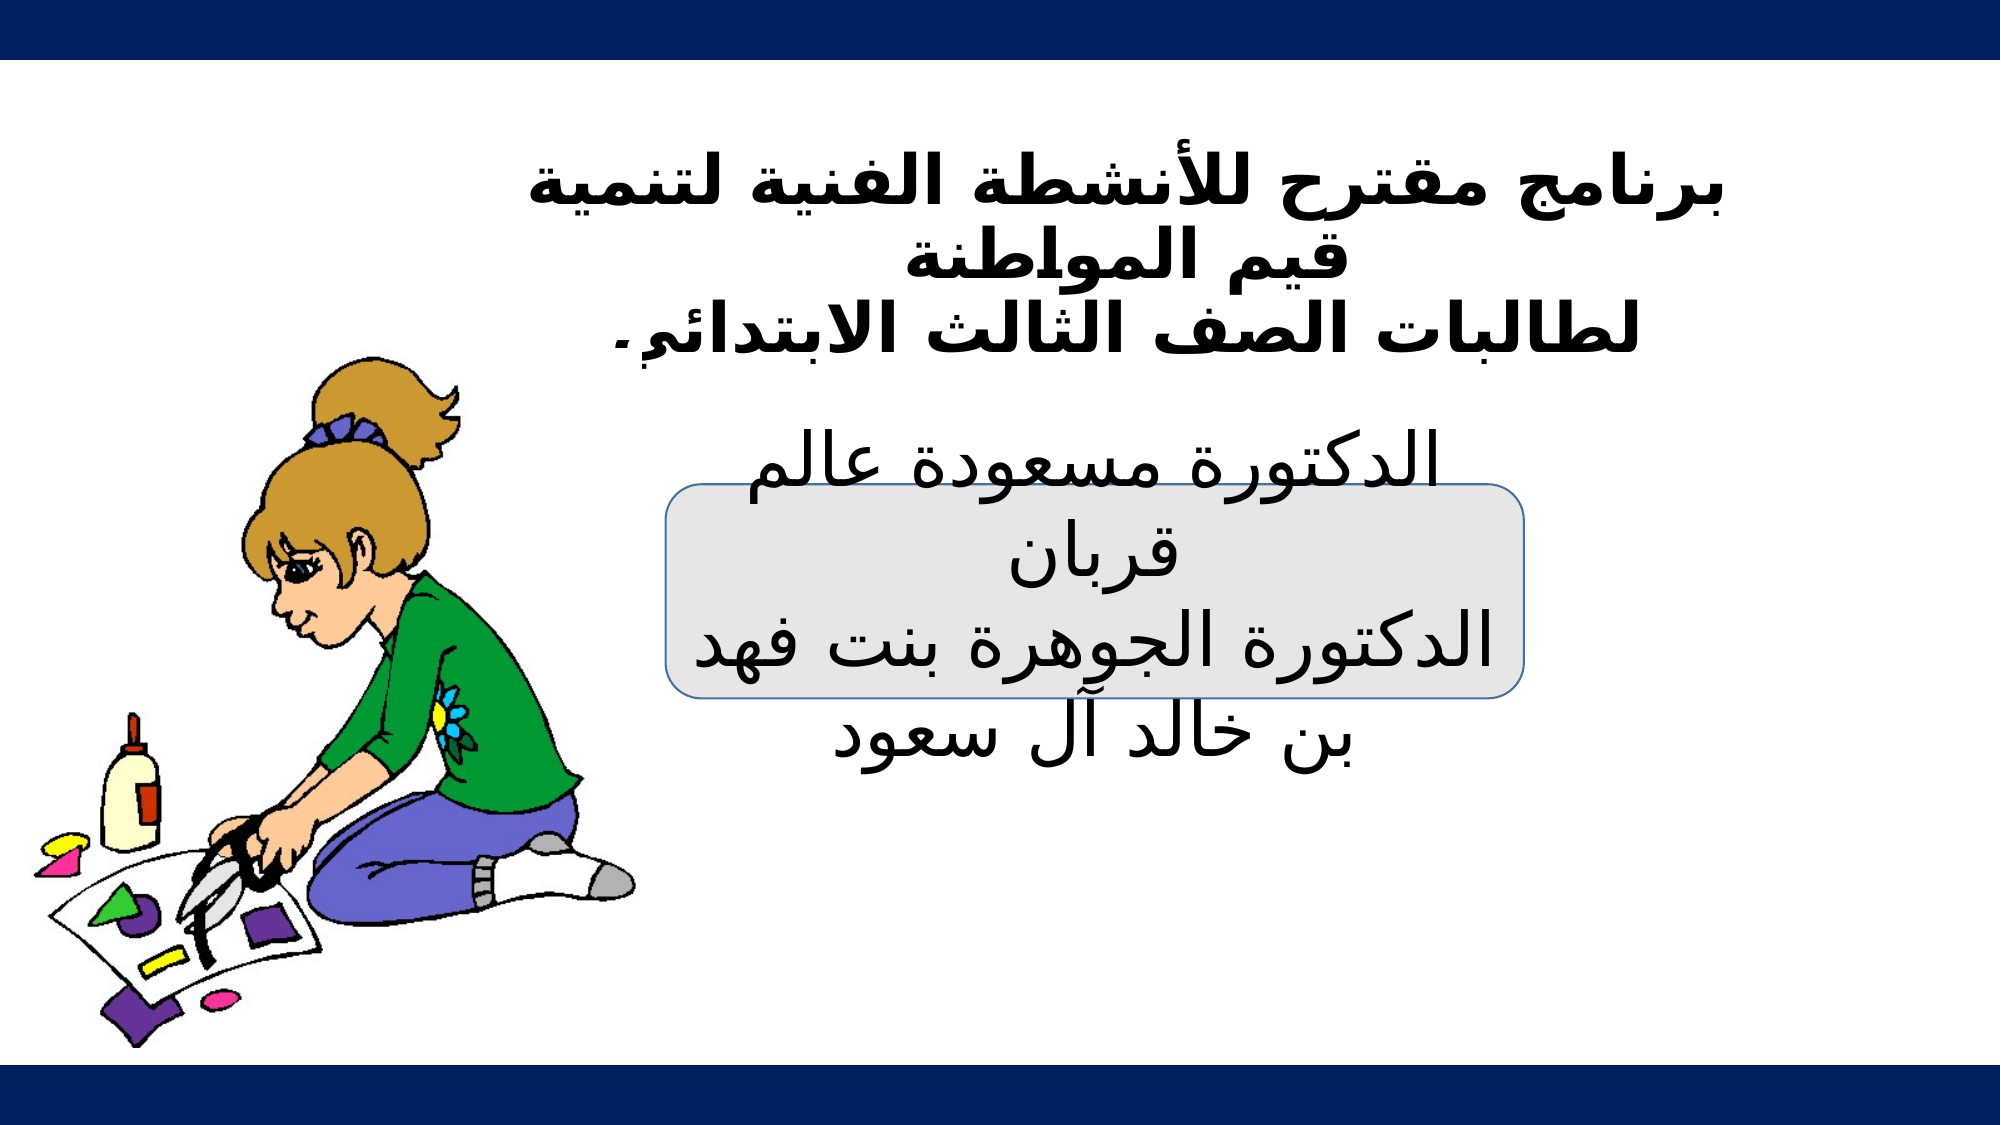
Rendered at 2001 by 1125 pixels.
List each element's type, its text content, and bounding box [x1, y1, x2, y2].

text_box برنامج مقترح للأنشطة الفنية لتنمية قيم المواطنة لطالبات الصف الثالث الابتدائي [449, 135, 1807, 377]
text_box [0, 0, 2000, 60]
picture [29, 348, 642, 1048]
text_box الدكتورة مسعودة عالم قربان الدكتورة الجوهرة بنت فهد بن خالد آل سعود [664, 483, 1525, 700]
text_box [0, 1065, 2000, 1125]
